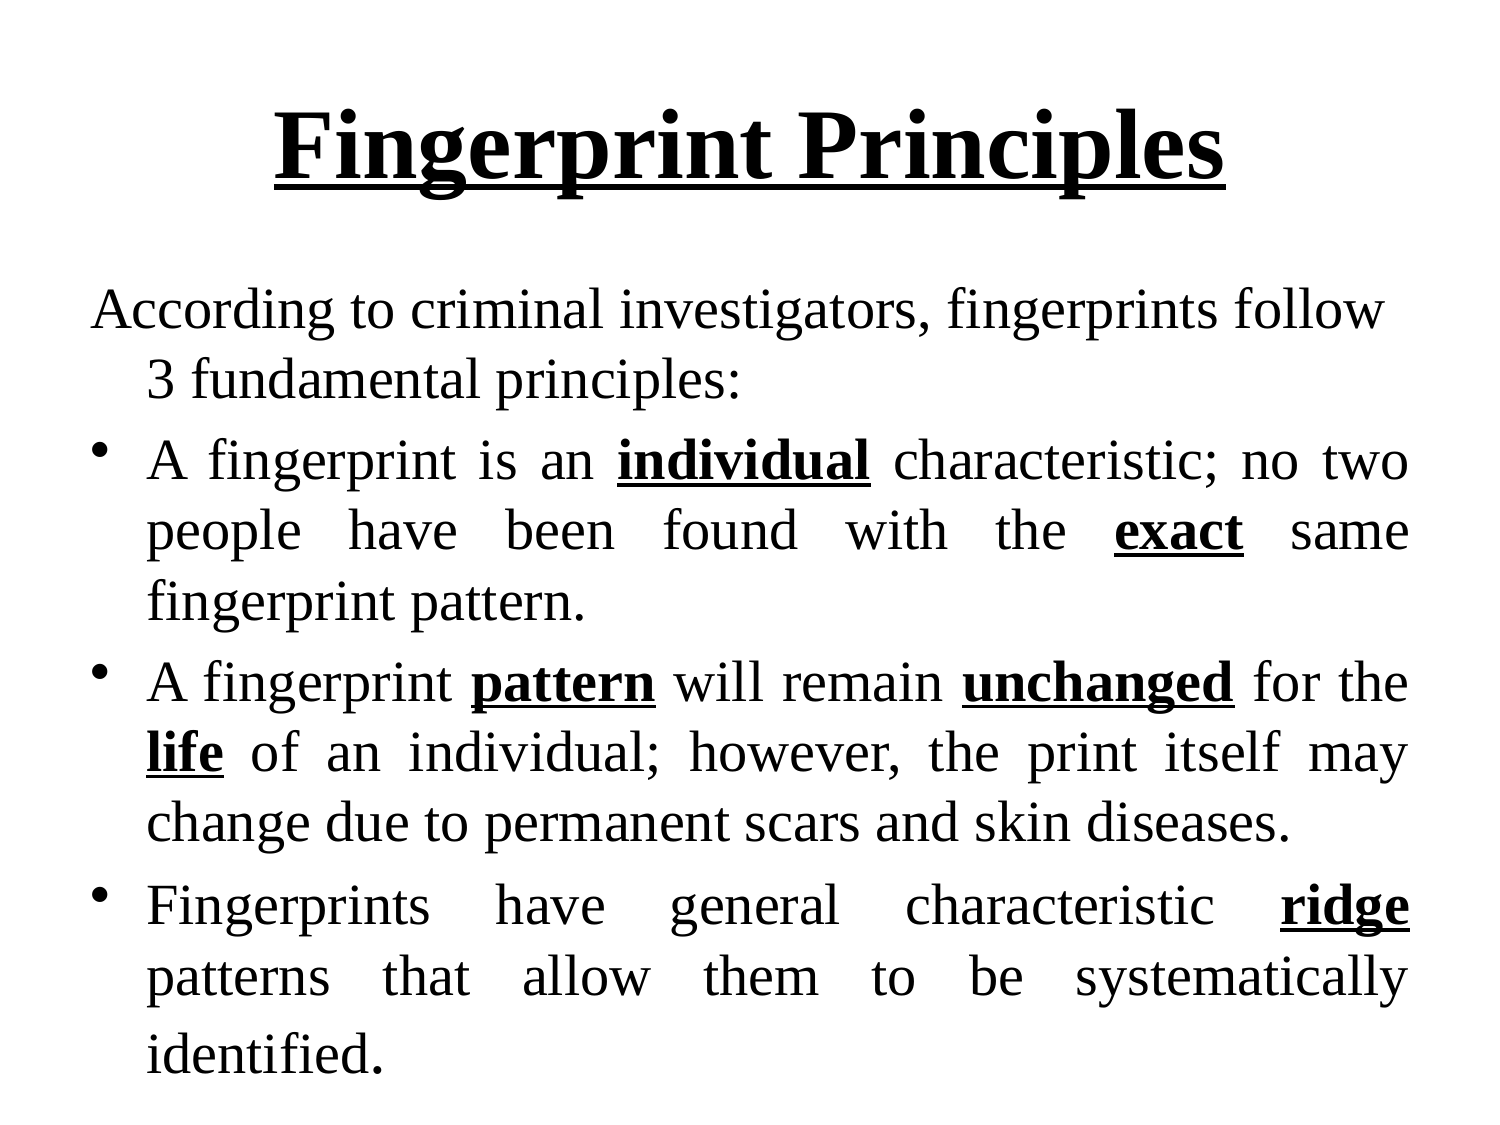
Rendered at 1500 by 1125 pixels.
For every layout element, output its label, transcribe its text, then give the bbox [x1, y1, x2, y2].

title Fingerprint Principles [74, 44, 1426, 233]
list According to criminal investigators, fingerprints follow 3 fundamental principles: A fingerprint is an individual characteristic; no two people have been found with the exact same fingerprint pattern. A fingerprint pattern will remain unchanged for the life of an individual; however, the print itself may change due to permanent scars and skin diseases. Fingerprints have general characteristic ridge patterns that allow them to be systematically identified. [74, 262, 1426, 1076]
